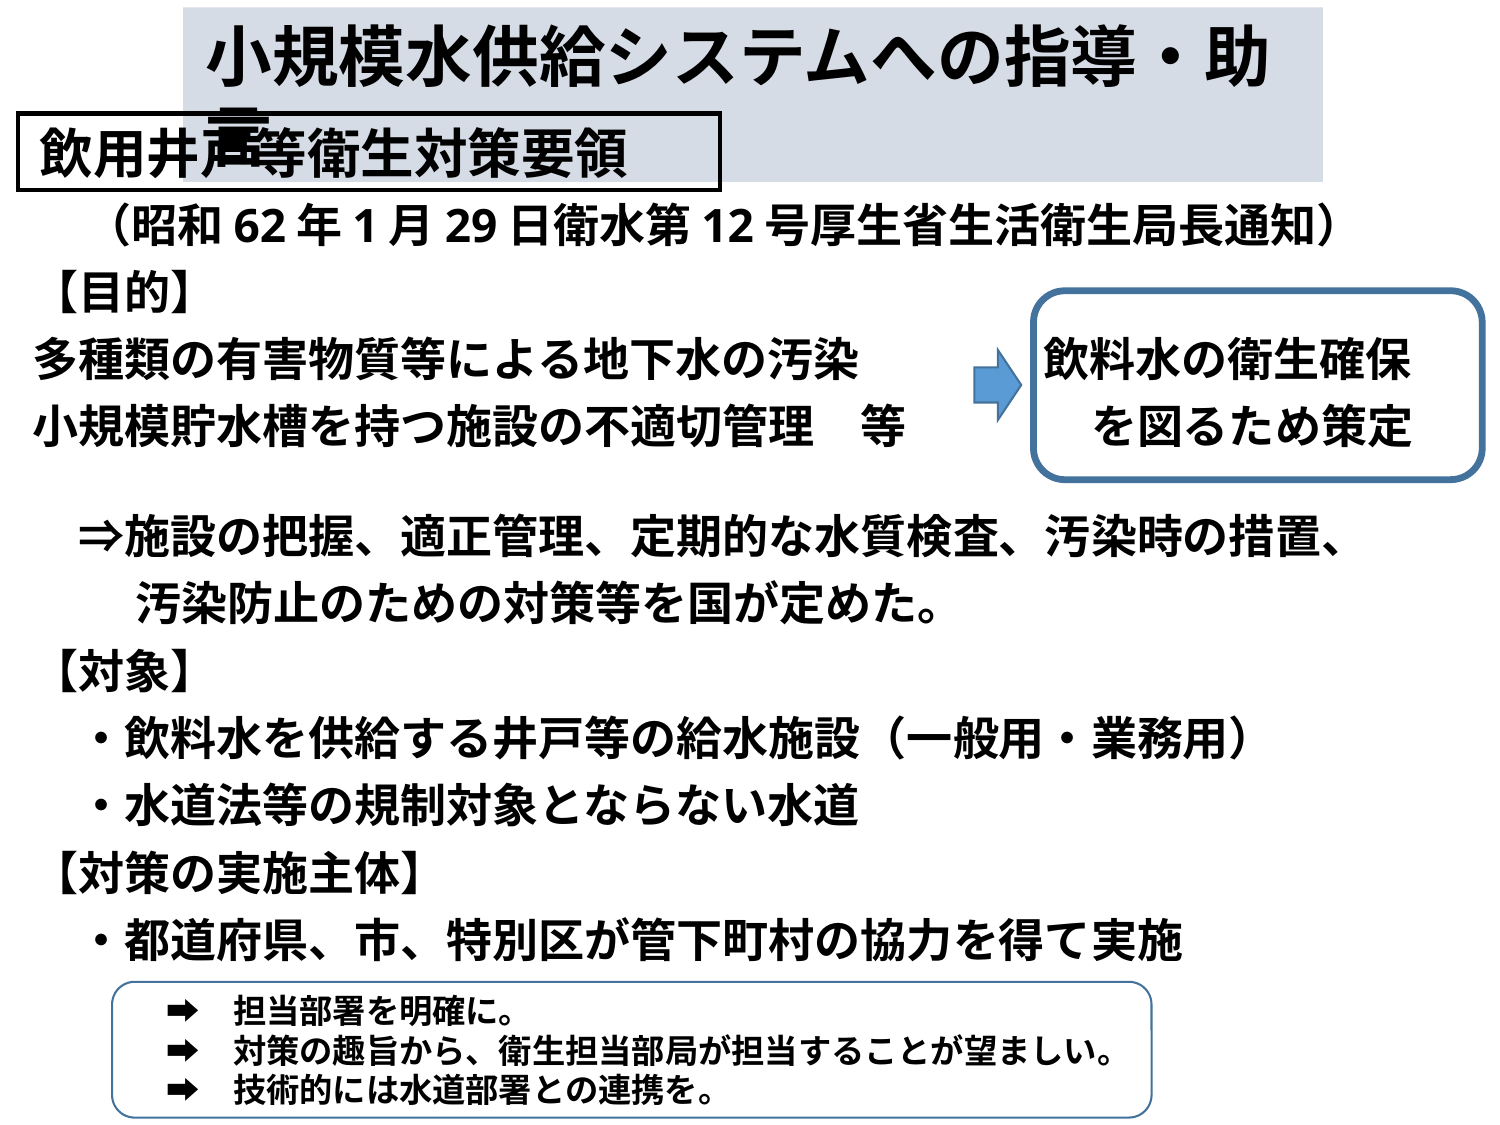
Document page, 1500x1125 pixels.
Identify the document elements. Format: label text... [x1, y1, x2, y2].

text_box ➡ 担当部署を明確に。 ➡ 対策の趣旨から、衛生担当部局が担当することが望ましい。 ➡ 技術的には水道部署との連携を。 [111, 980, 1153, 1119]
text_box 小規模水供給システムへの指導・助言 [183, 7, 1323, 119]
list 飲用井戸等衛生対策要領 （昭和62年1月29日衛水第12号厚生省生活衛生局長通知） 【目的】 多種類の有害物質等による地下水の汚染 飲料水の衛生確保 小規模貯水槽を持つ施設の不適切管理 等 を図るため策定 ⇒施設の把握、適正管理、定期的な水質検査、汚染時の措置、 汚染防止のための対策等を国が定めた。 【対象】 ・飲料水を供給する井戸等の給水施設（一般用・業務用） ・水道法等の規制対象とならない水道 【対策の実施主体】 ・都道府県、市、特別区が管下町村の協力を得て実施 [17, 119, 1477, 988]
text_box [1032, 289, 1484, 481]
text_box [973, 346, 1023, 424]
text_box [17, 113, 721, 191]
